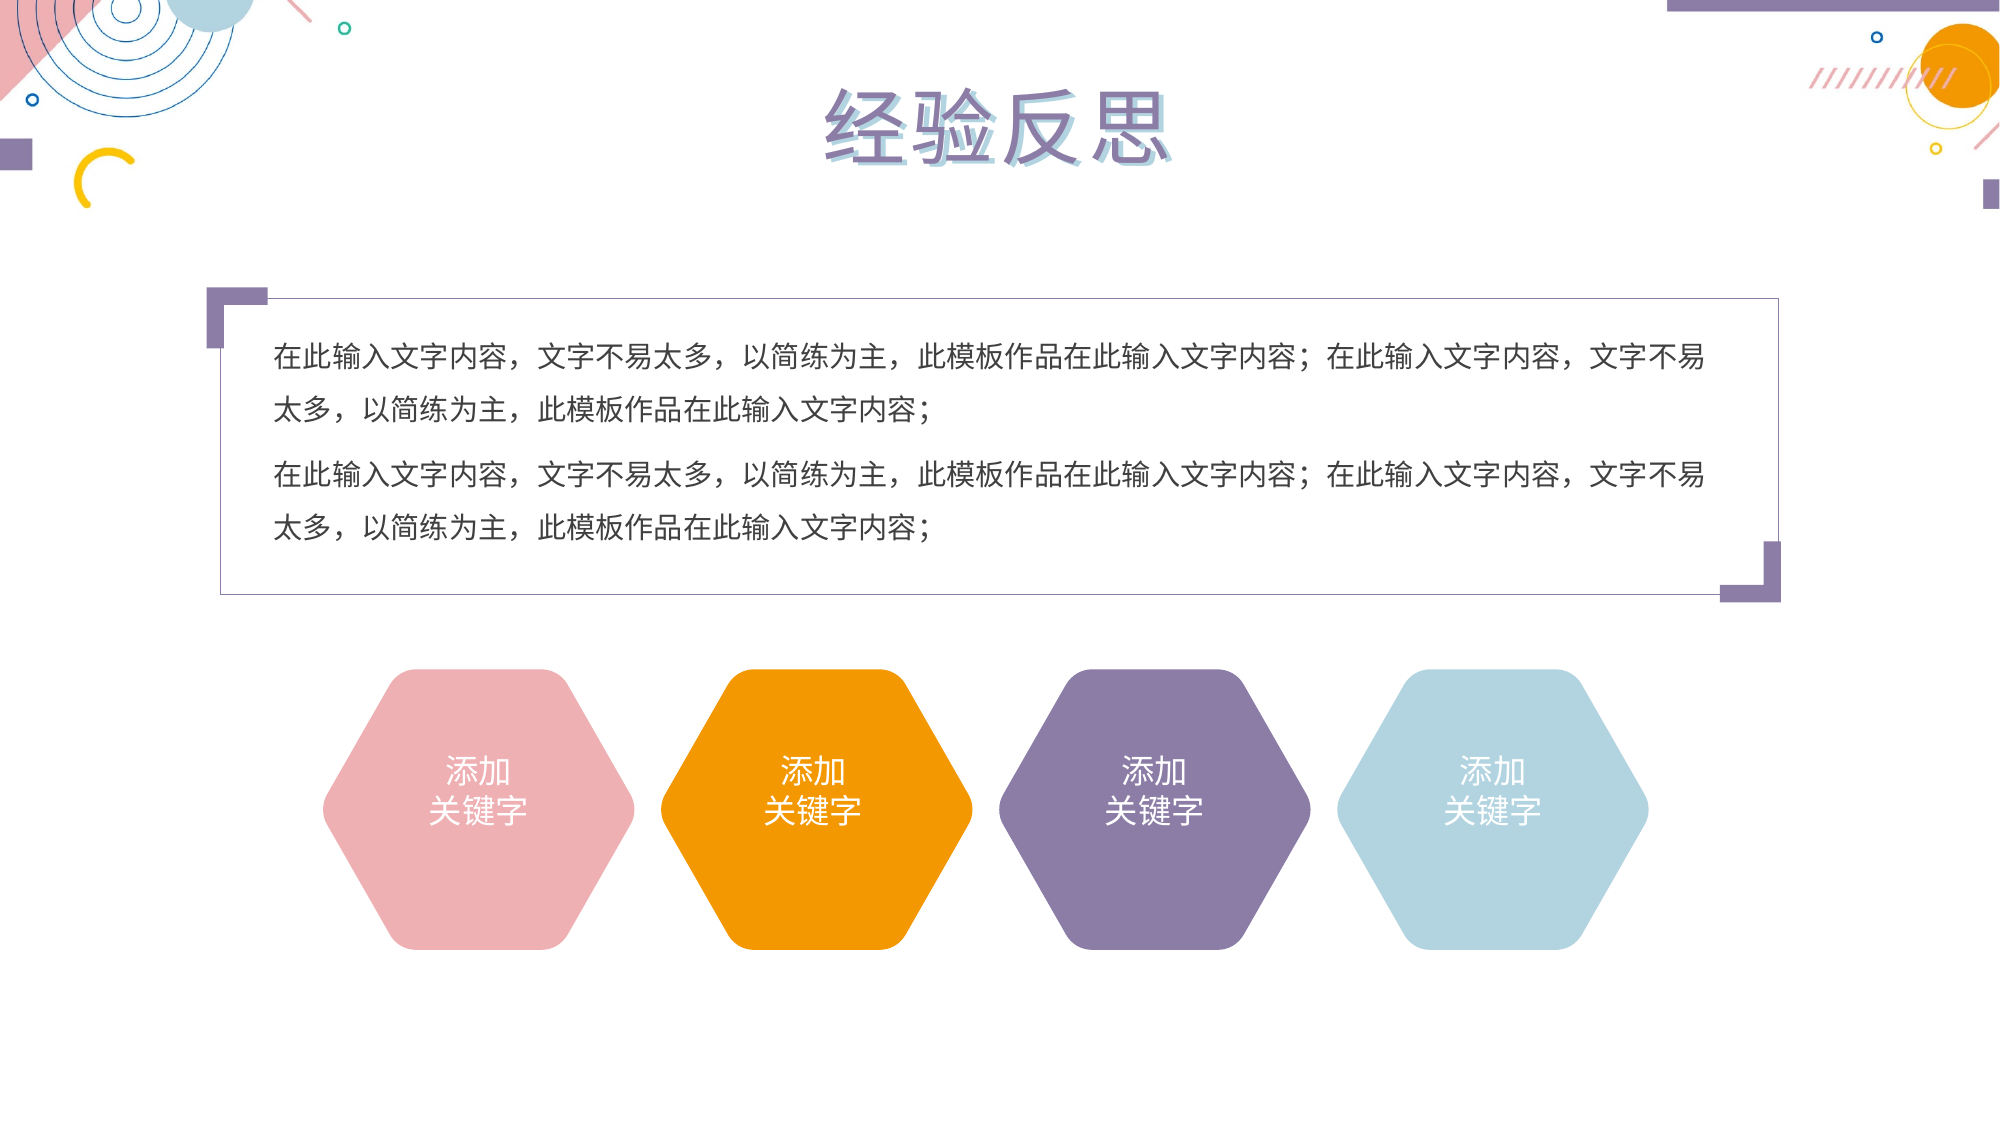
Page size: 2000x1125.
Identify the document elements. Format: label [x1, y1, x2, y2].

text_box [752, 67, 1247, 188]
picture [0, 0, 2000, 1125]
text_box [206, 287, 1781, 950]
